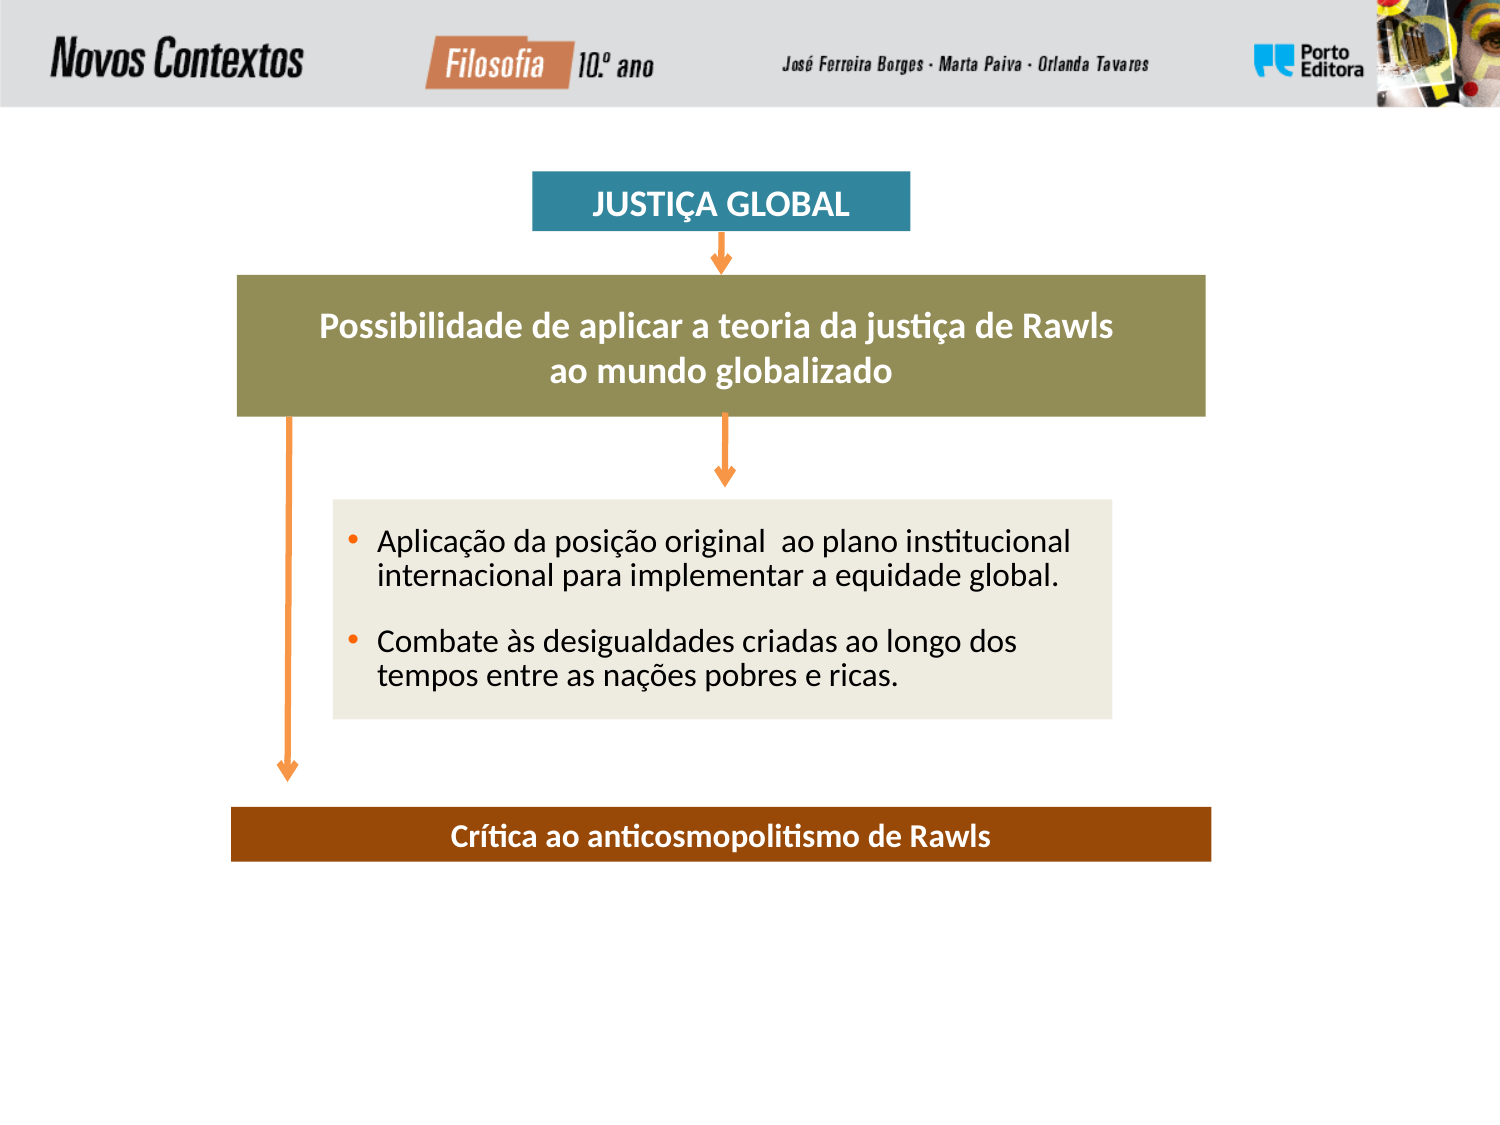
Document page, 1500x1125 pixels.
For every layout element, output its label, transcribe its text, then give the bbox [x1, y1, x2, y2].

text_box JUSTIÇA GLOBAL [532, 171, 911, 232]
picture [0, 0, 1500, 153]
text_box Crítica ao anticosmopolitismo de Rawls [231, 806, 1212, 862]
text_box Aplicação da posição original ao plano institucional internacional para implementar a equidade global. Combate às desigualdades criadas ao longo dos tempos entre as nações pobres e ricas. [331, 497, 1115, 721]
text_box Possibilidade de aplicar a teoria da justiça de Rawls ao mundo globalizado [235, 273, 1208, 419]
